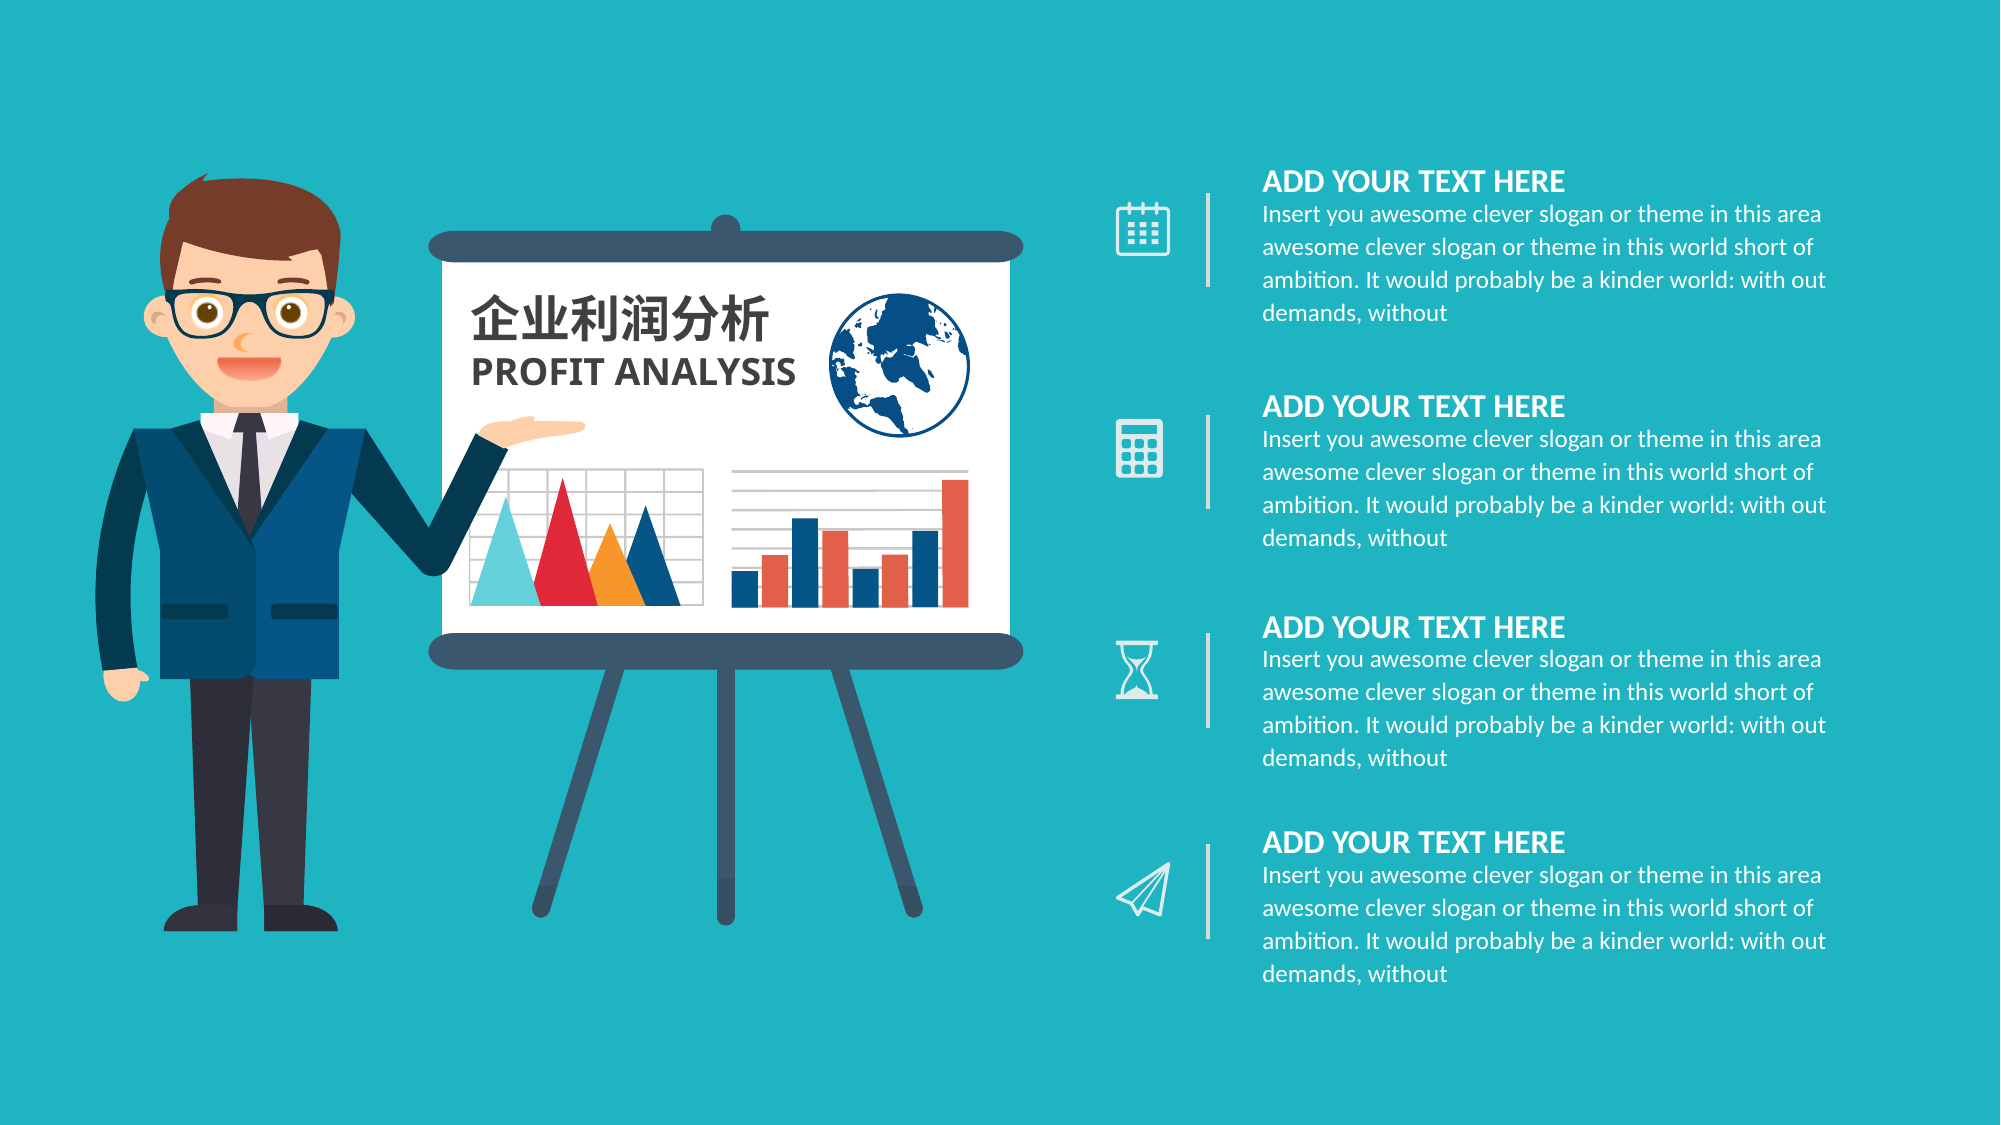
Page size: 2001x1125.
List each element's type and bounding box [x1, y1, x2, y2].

text_box [1247, 597, 1851, 782]
text_box [1247, 813, 1851, 997]
text_box [86, 171, 599, 932]
text_box [1247, 152, 1851, 336]
text_box [1115, 862, 1171, 917]
text_box [599, 214, 1024, 926]
text_box [1115, 640, 1158, 700]
text_box [1247, 377, 1851, 561]
text_box [1115, 201, 1171, 256]
text_box [1115, 418, 1163, 478]
